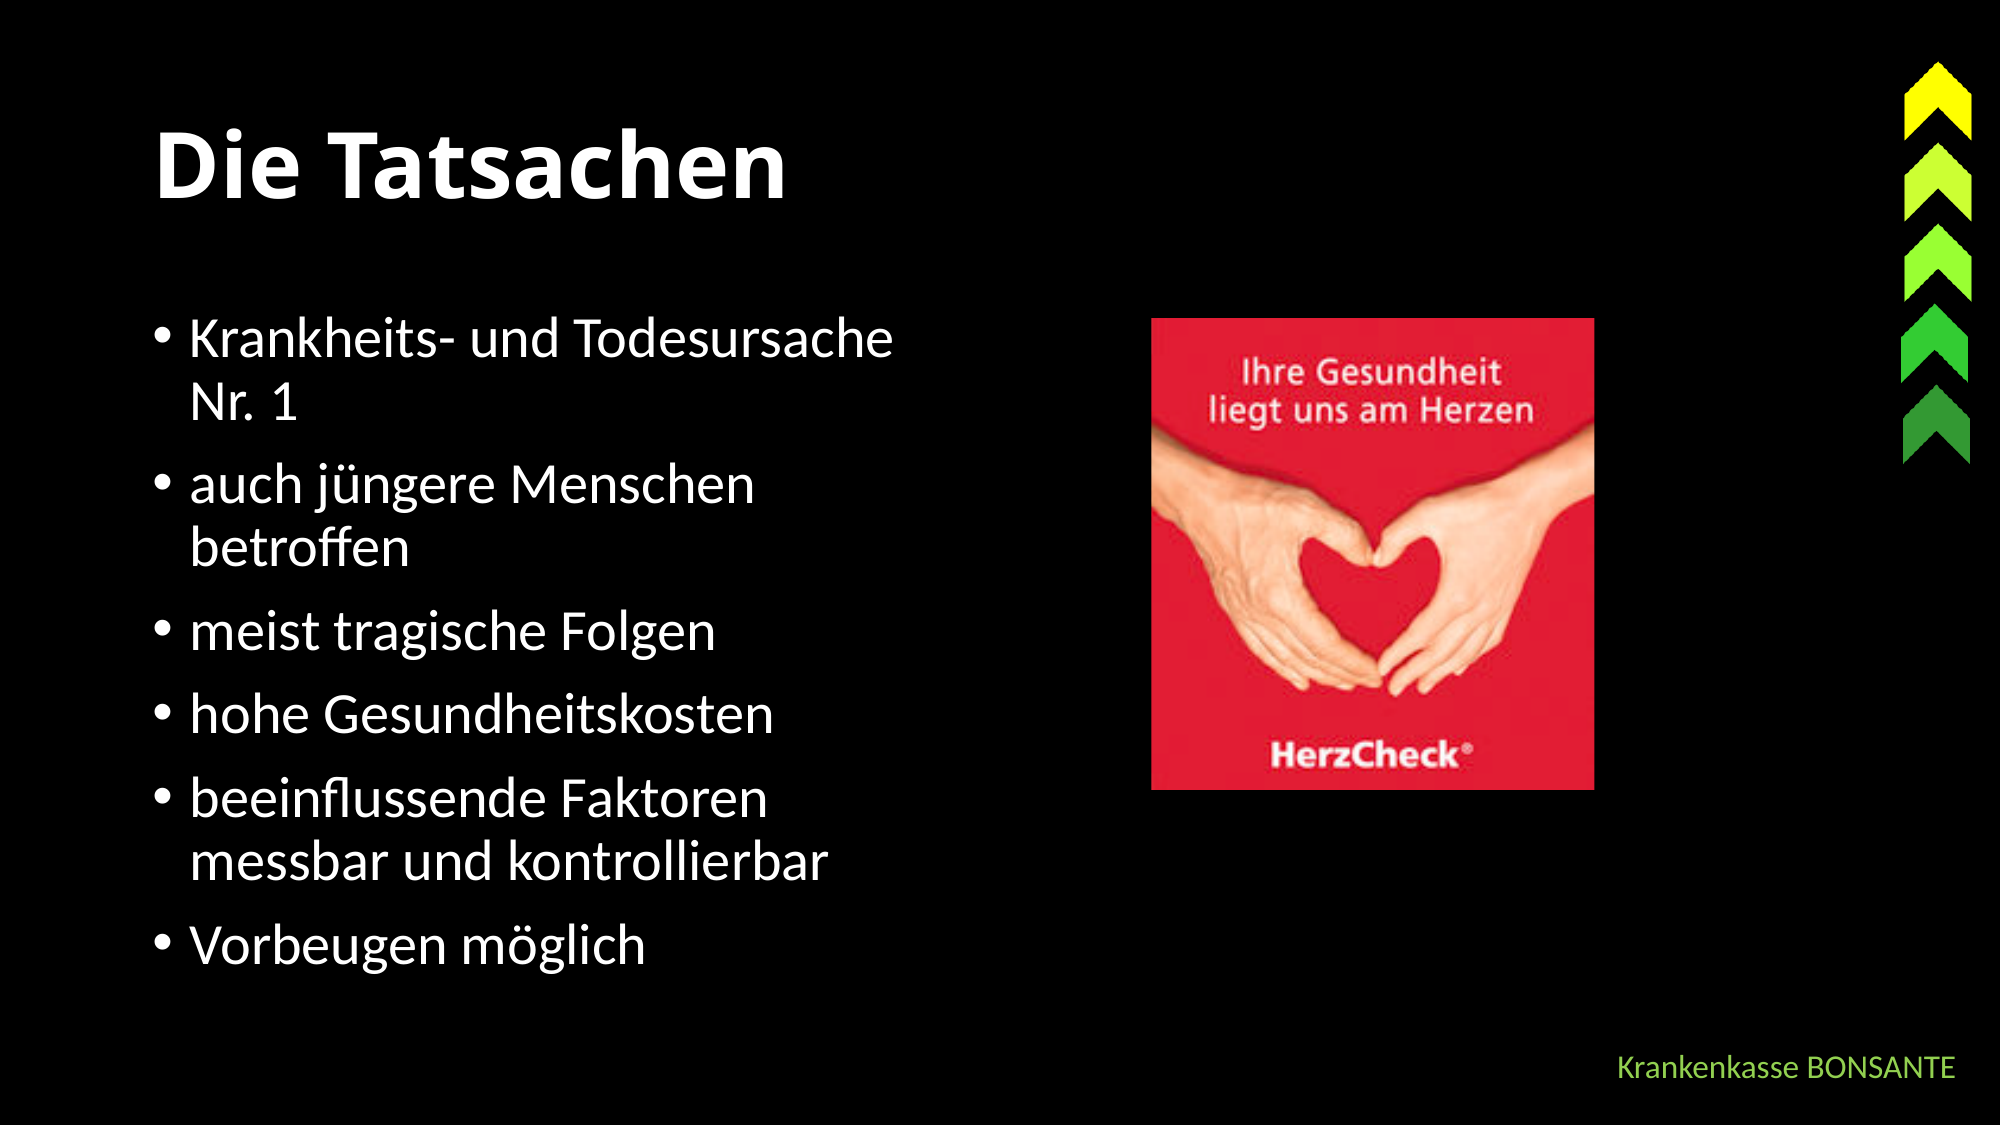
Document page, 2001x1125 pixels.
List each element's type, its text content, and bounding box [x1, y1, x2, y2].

title Die Tatsachen [137, 59, 1863, 278]
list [1150, 318, 1595, 791]
list Krankheits- und Todesursache Nr. 1 auch jüngere Menschen betroffen meist tragische Folgen hohe Gesundheitskosten beeinflussende Faktoren messbar und kontrollierbar Vorbeugen möglich [137, 299, 988, 1014]
picture [1900, 59, 1972, 466]
footer Krankenkasse BONSANTE [1296, 1035, 1972, 1096]
